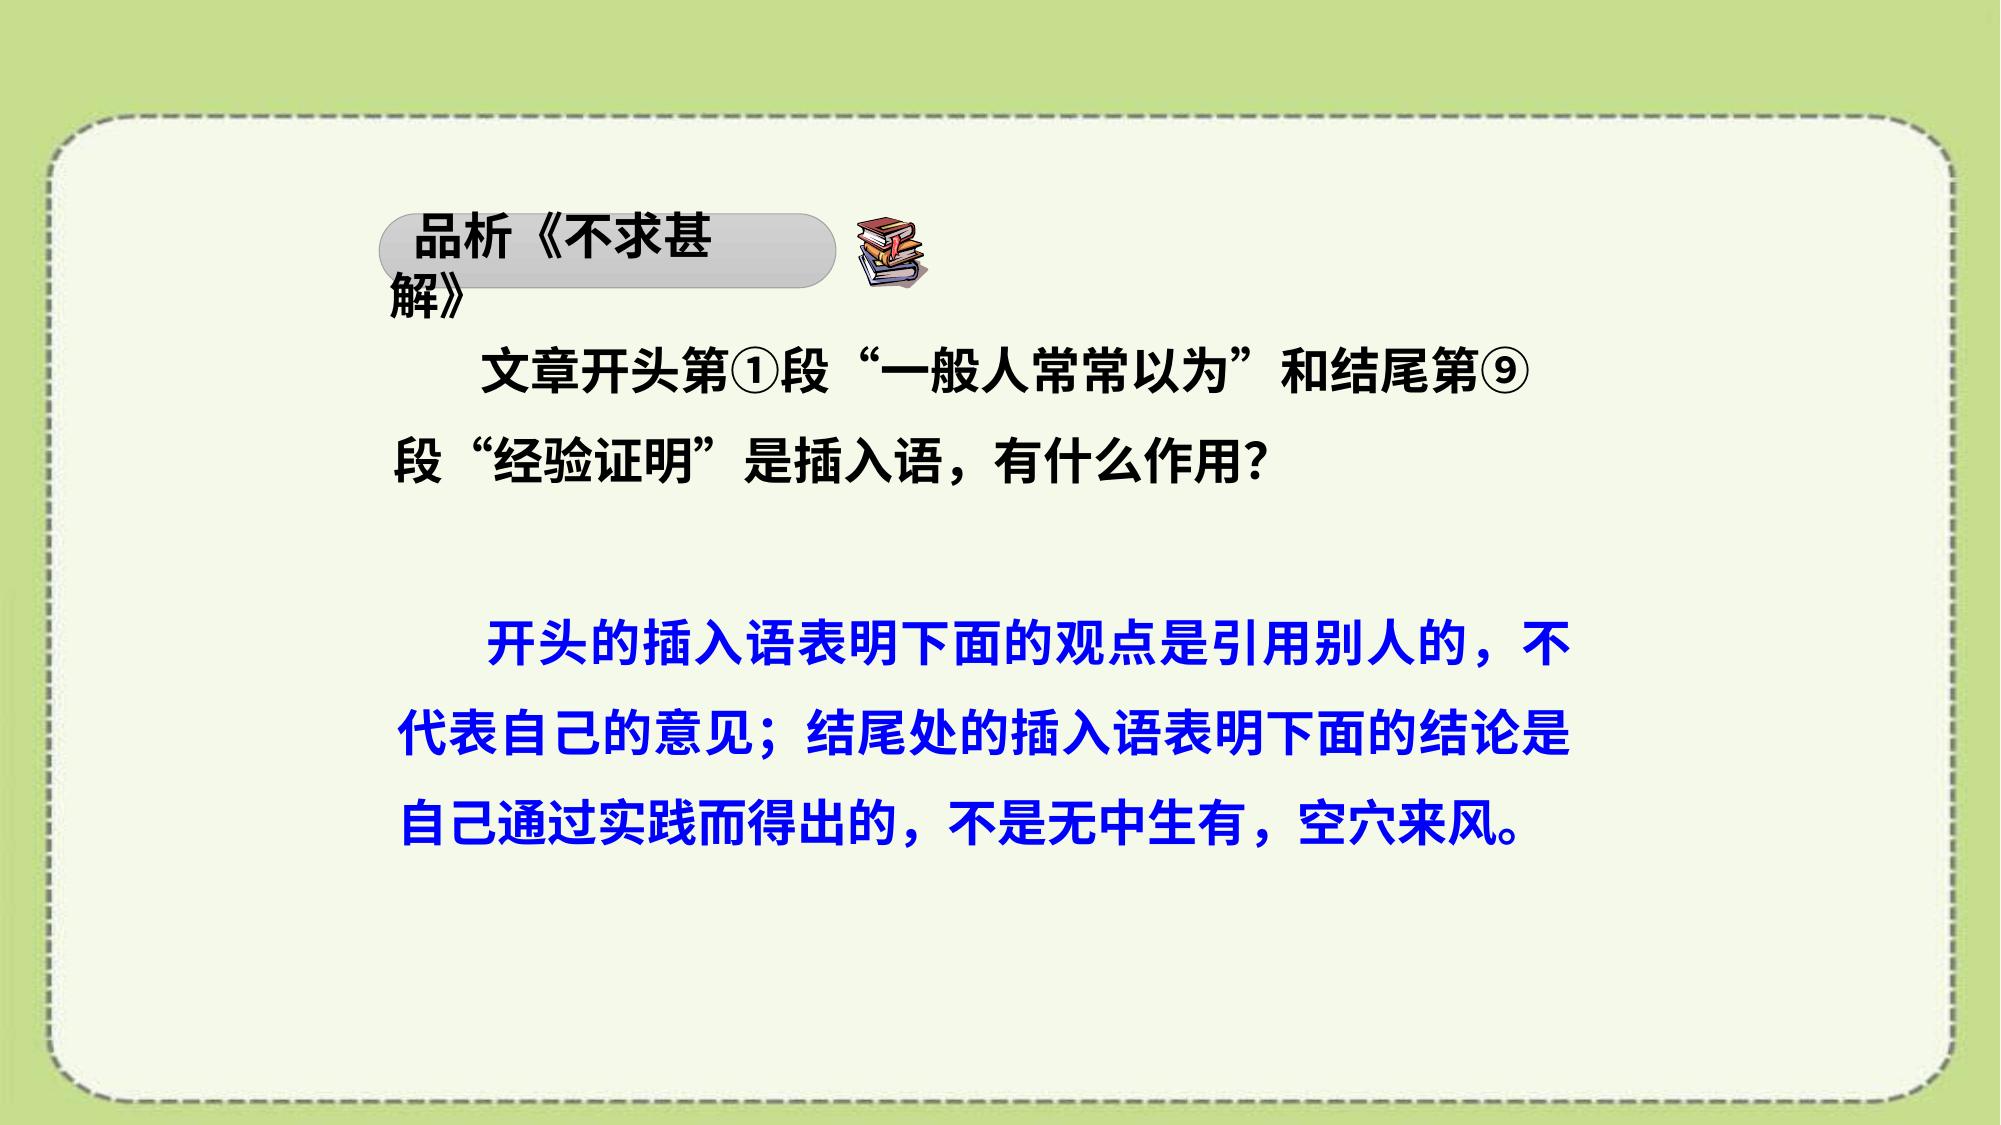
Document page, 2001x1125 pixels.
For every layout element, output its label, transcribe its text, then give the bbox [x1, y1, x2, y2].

text_box 文章开头第①段“一般人常常以为”和结尾第⑨段“经验证明”是插入语，有什么作用？ [378, 302, 1578, 497]
text_box 开头的插入语表明下面的观点是引用别人的，不代表自己的意见；结尾处的插入语表明下面的结论是自己通过实践而得出的，不是无中生有，空穴来风。 [383, 574, 1586, 859]
picture [0, 0, 2001, 1125]
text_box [374, 196, 929, 290]
